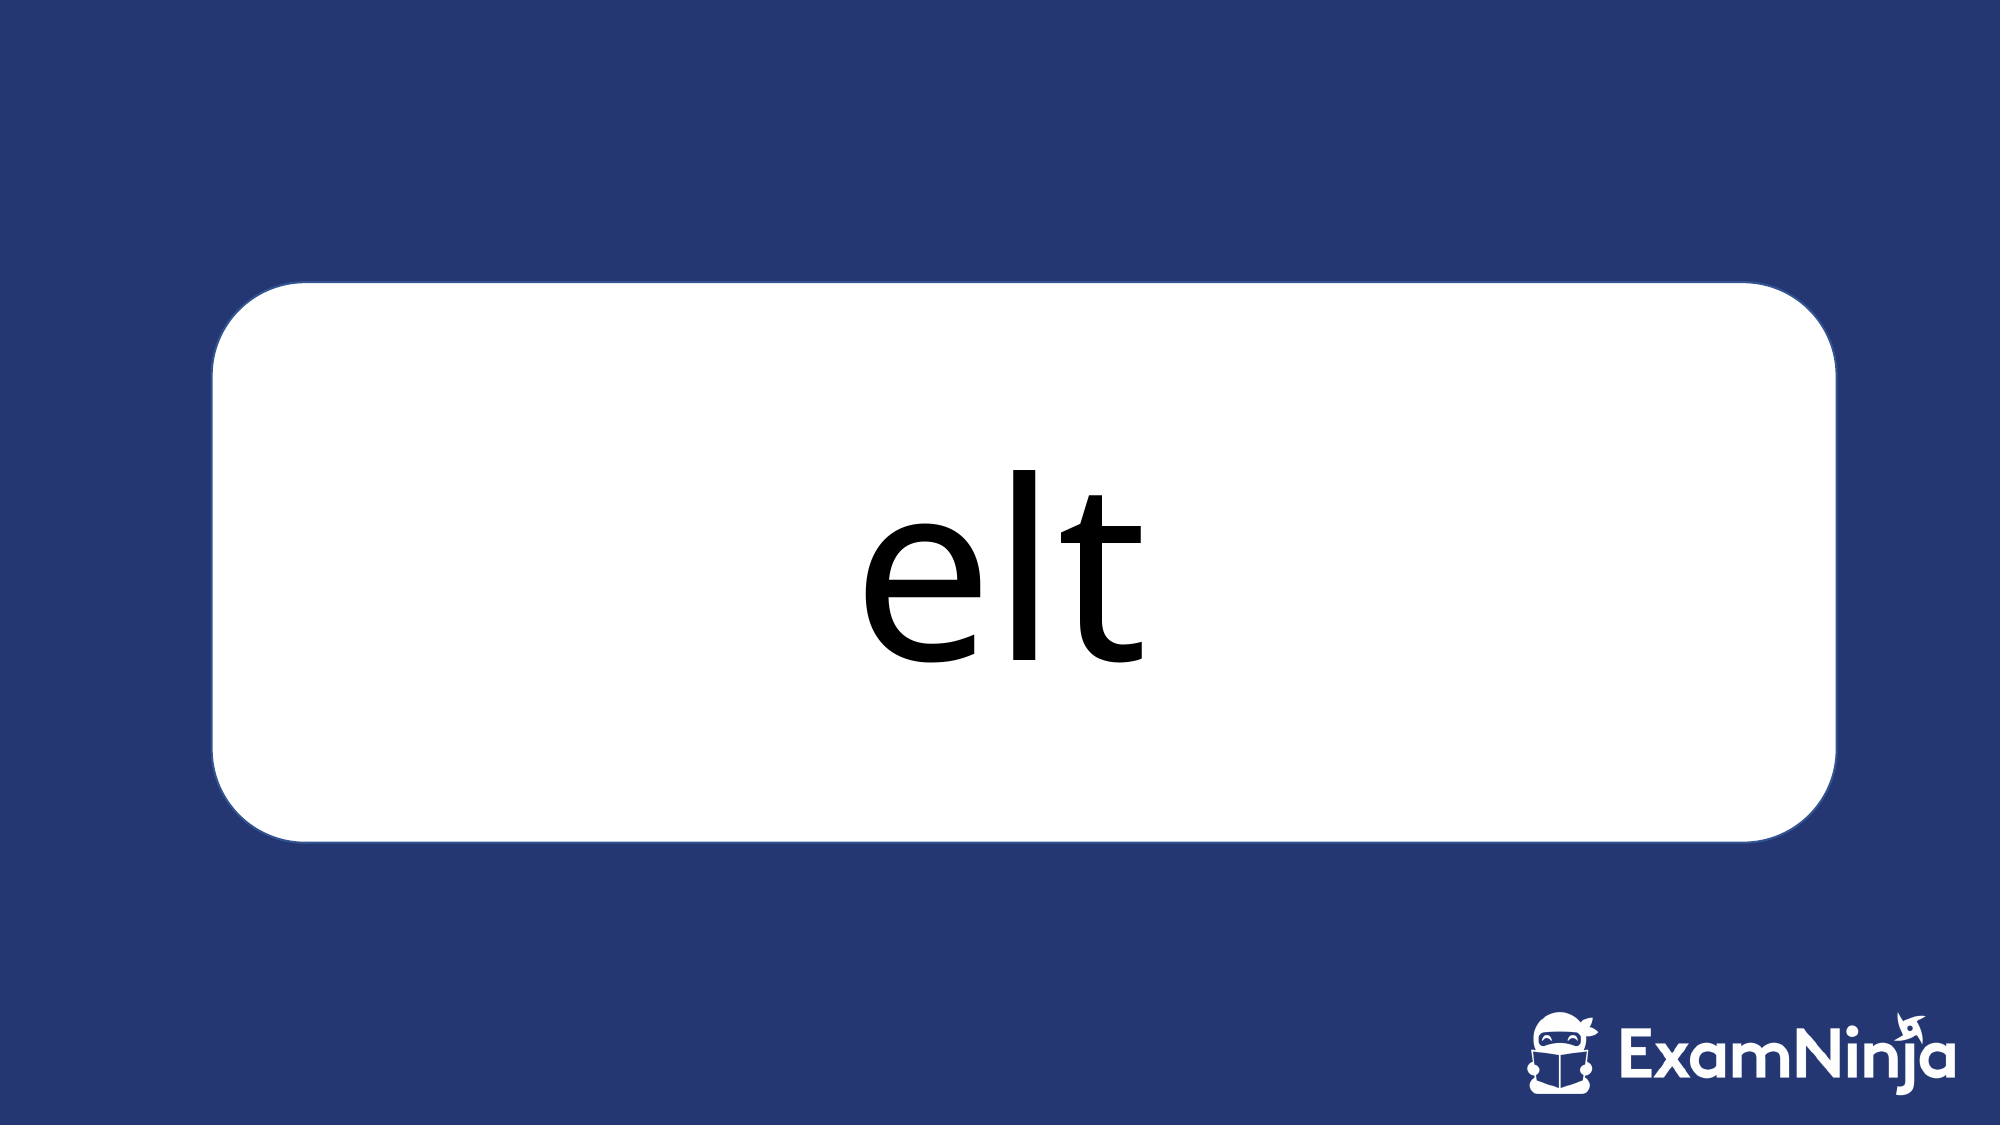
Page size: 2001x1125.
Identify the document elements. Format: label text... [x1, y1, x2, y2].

picture [1501, 1003, 1979, 1102]
text_box [210, 281, 1838, 403]
text_box [210, 719, 1838, 844]
text_box elt [143, 403, 1857, 719]
